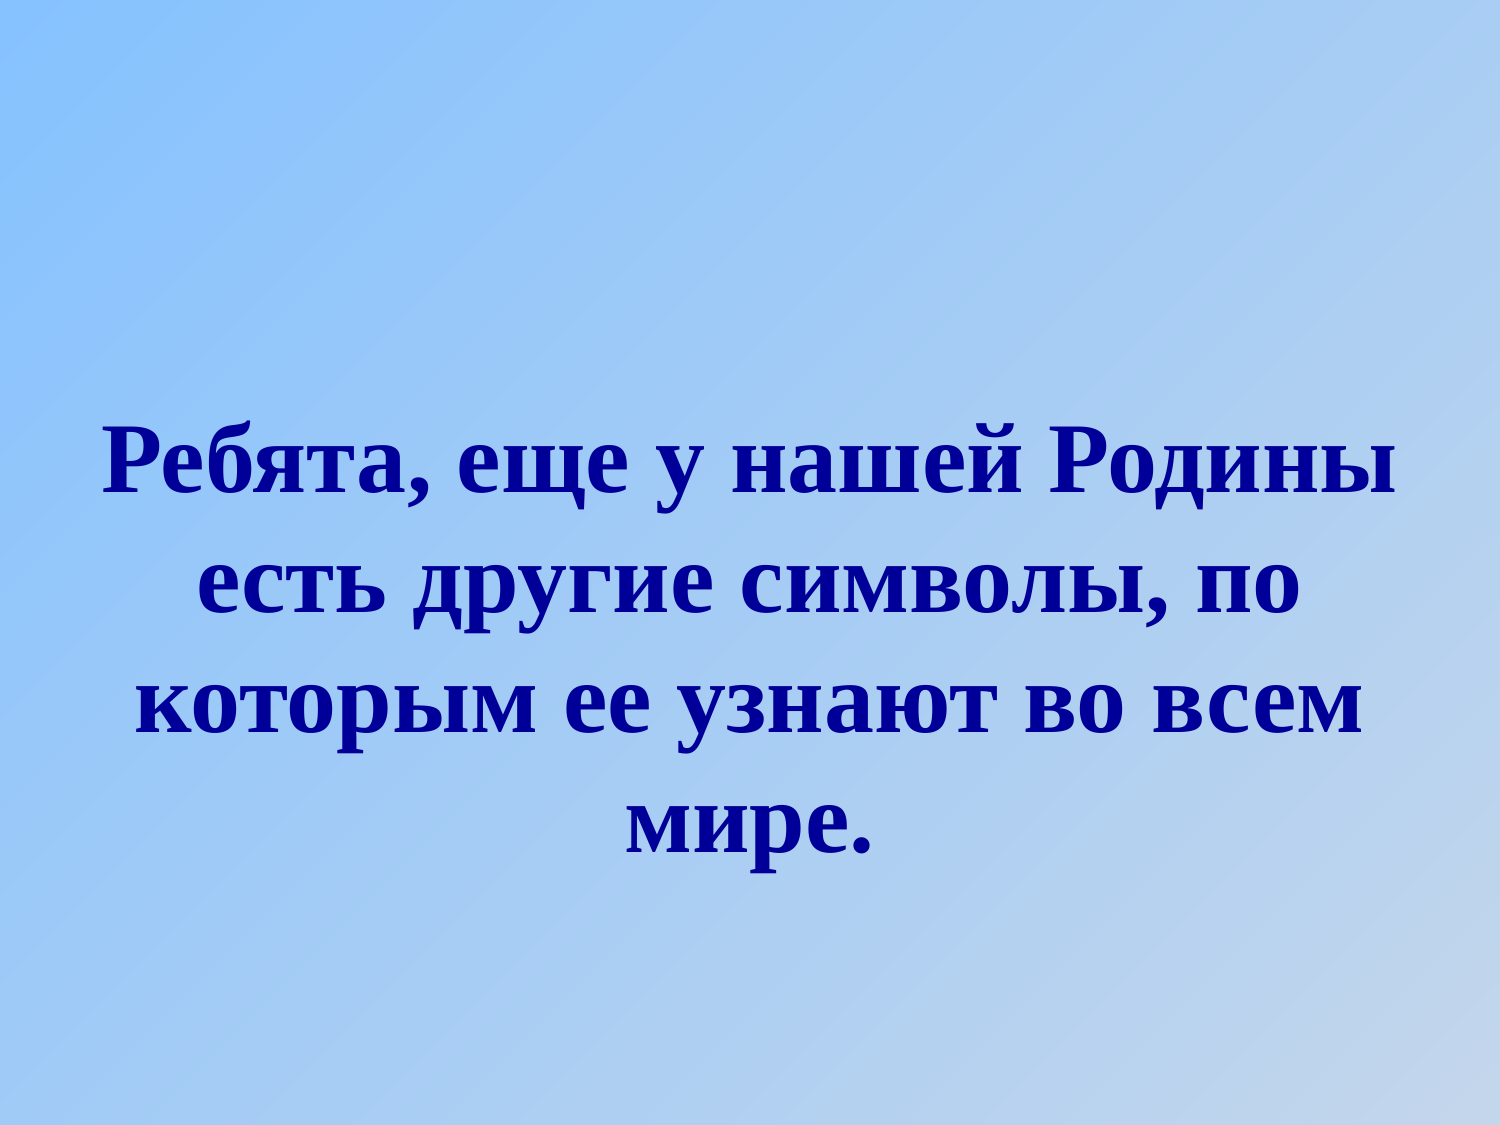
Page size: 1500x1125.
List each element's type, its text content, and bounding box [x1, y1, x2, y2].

text_box Ребята, еще у нашей Родины есть другие символы, по которым ее узнают во всем мире. [0, 385, 1500, 880]
